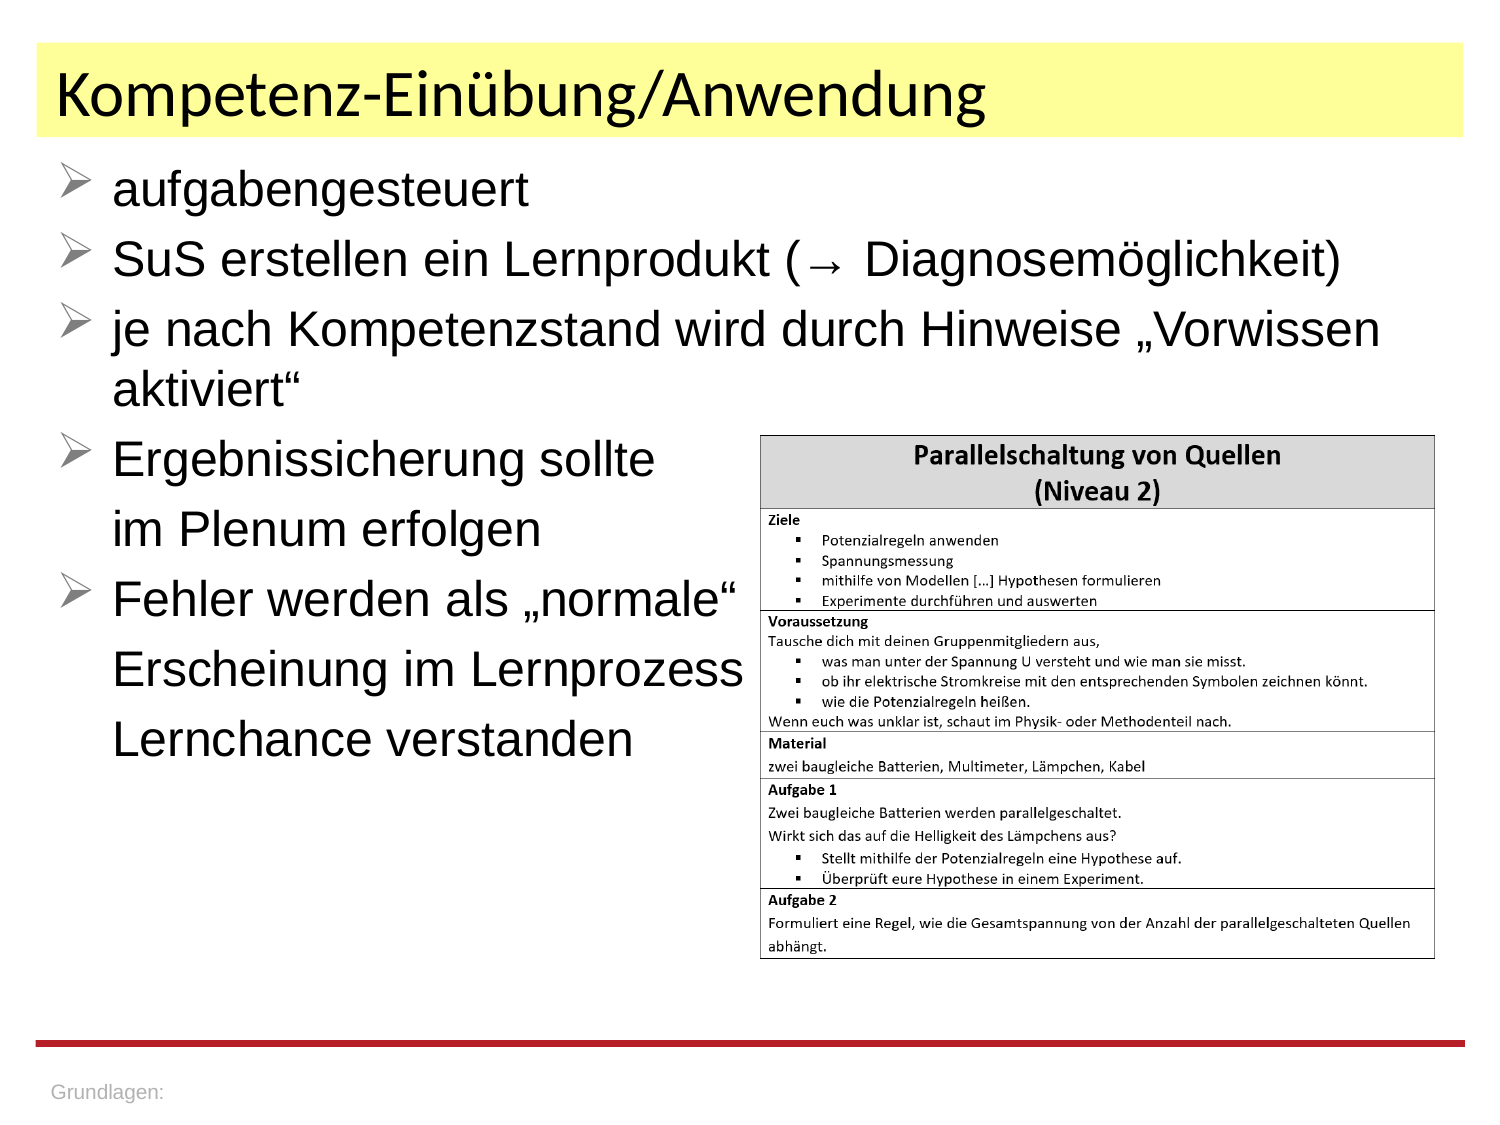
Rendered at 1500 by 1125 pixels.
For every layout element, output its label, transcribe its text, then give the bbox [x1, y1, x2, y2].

list aufgabengesteuert SuS erstellen ein Lernprodukt (→ Diagnosemöglichkeit) je nach Kompetenzstand wird durch Hinweise „Vorwissen aktiviert“ Ergebnissicherung sollte im Plenum erfolgen Fehler werden als „normale“ Erscheinung im Lernprozess angesehen und als Lernchance verstanden [41, 149, 1459, 1024]
picture [749, 432, 1448, 966]
title Kompetenz-Einübung/Anwendung [41, 42, 1459, 149]
footer Grundlagen: [35, 1061, 768, 1122]
